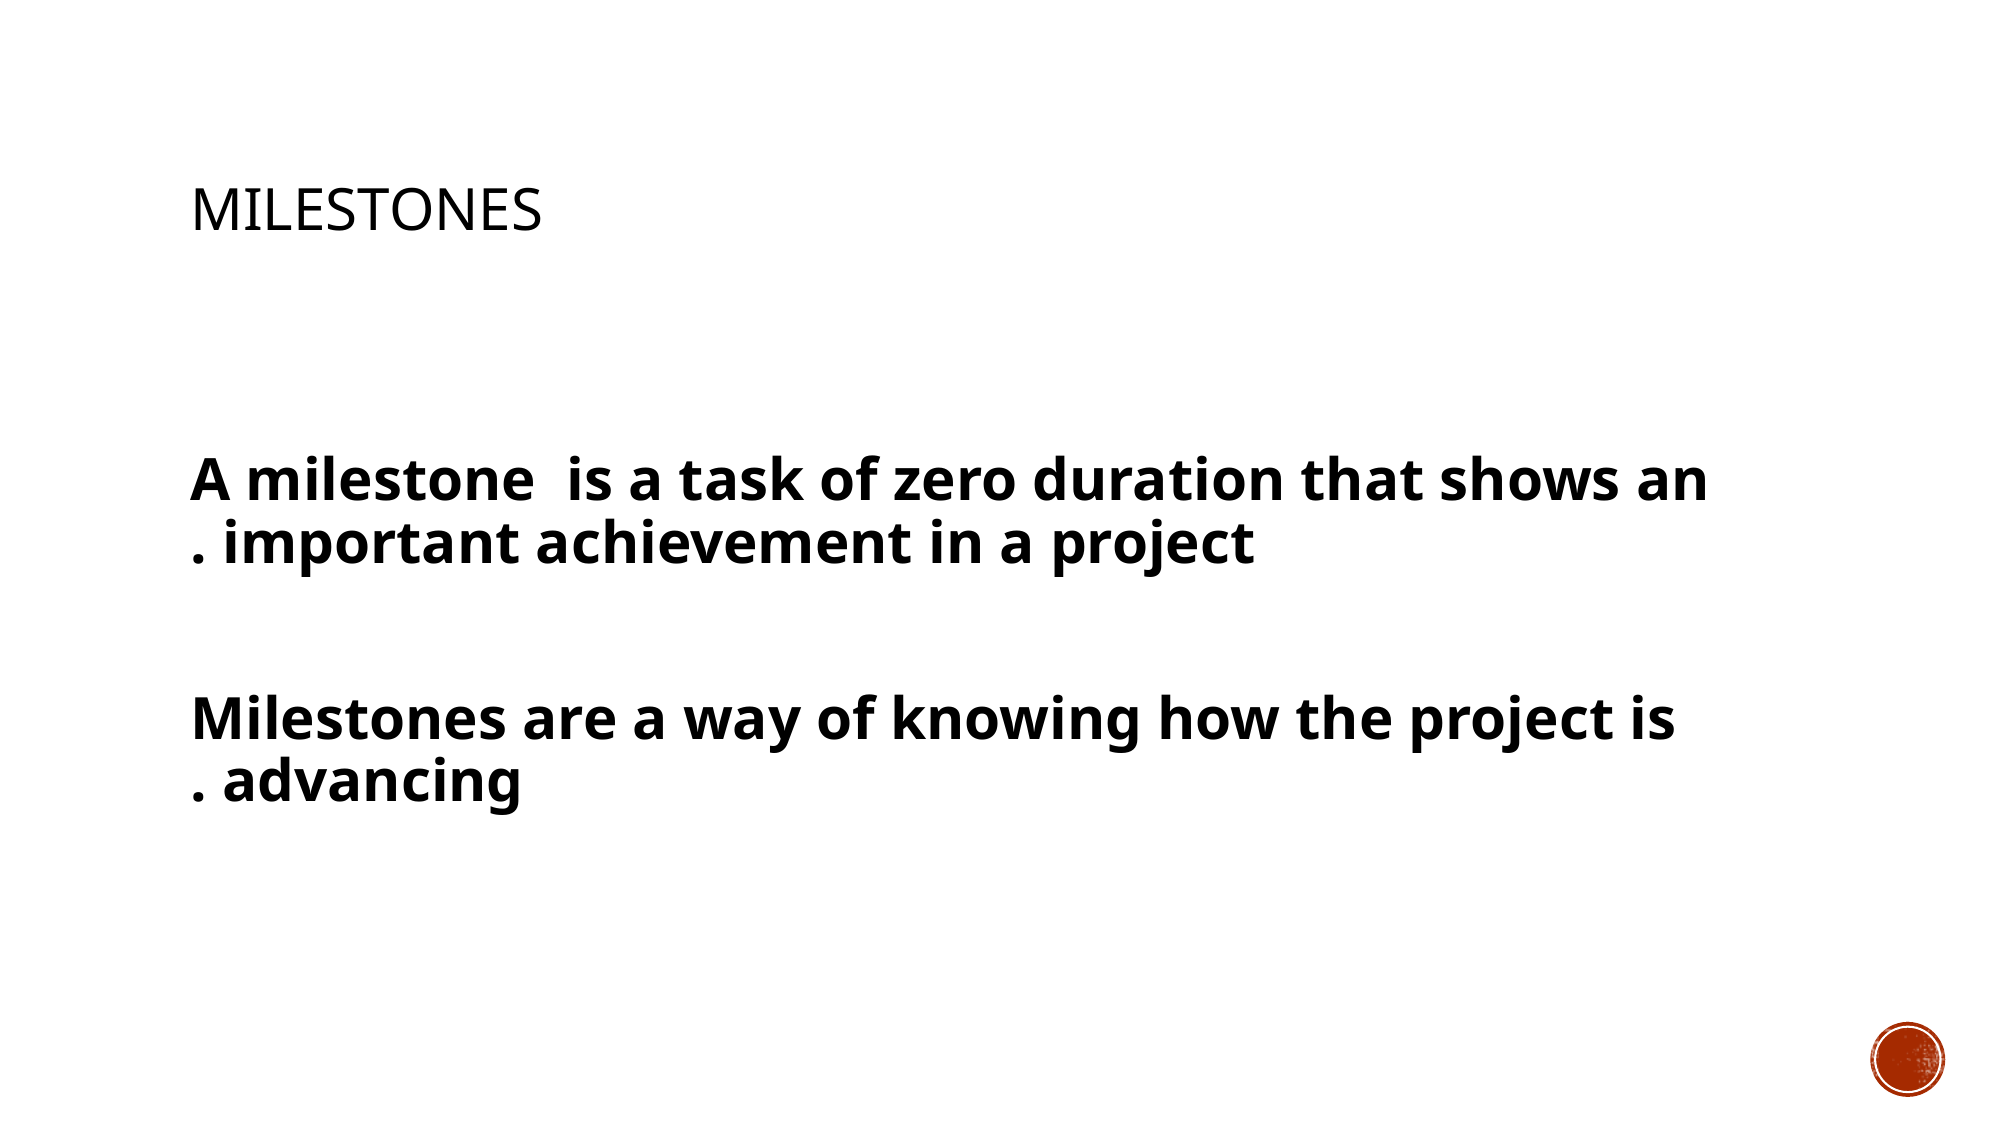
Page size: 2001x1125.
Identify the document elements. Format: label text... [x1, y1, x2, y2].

list A milestone is a task of zero duration that shows an important achievement in a project . Milestones are a way of knowing how the project is advancing . [175, 348, 1826, 1013]
title milestones [175, 79, 1826, 344]
